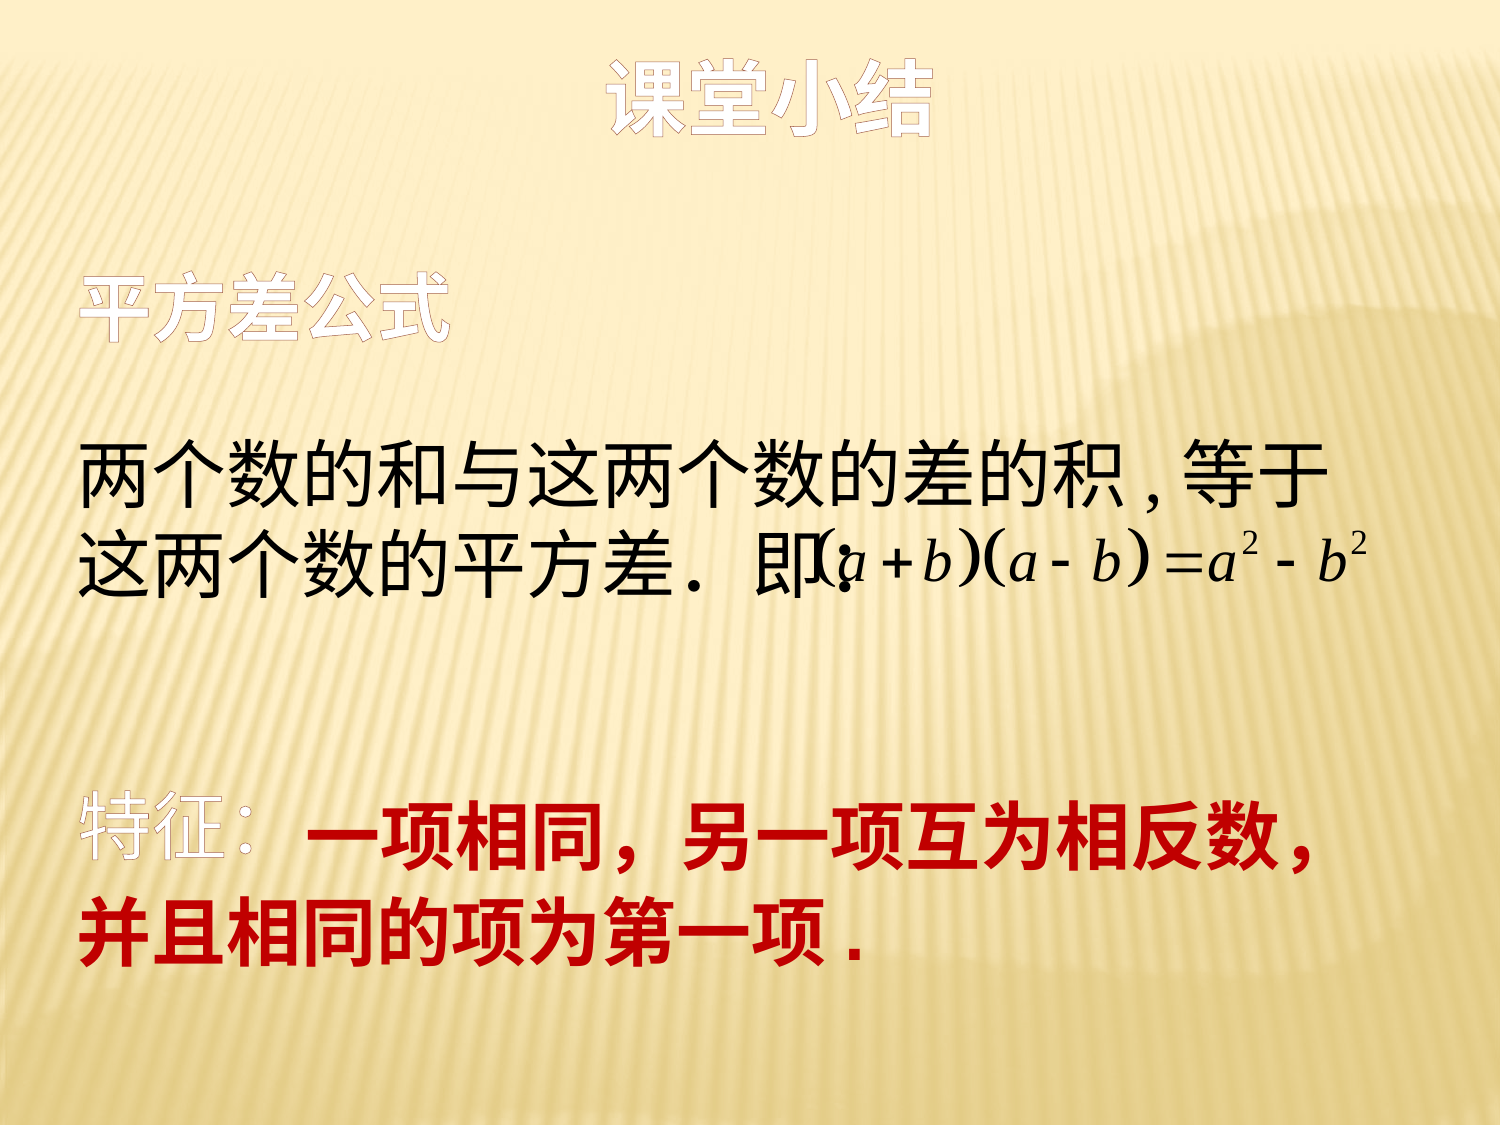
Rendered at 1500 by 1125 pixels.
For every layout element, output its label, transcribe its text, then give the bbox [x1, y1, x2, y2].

text_box 两个数的和与这两个数的差的积,等于这两个数的平方差．即： [61, 420, 1404, 616]
text_box 平方差公式 [61, 252, 499, 355]
text_box 课堂小结 [588, 38, 952, 154]
text_box 一项相同，另一项互为相反数，并且相同的项为第一项. [61, 757, 1358, 983]
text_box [804, 514, 1380, 618]
